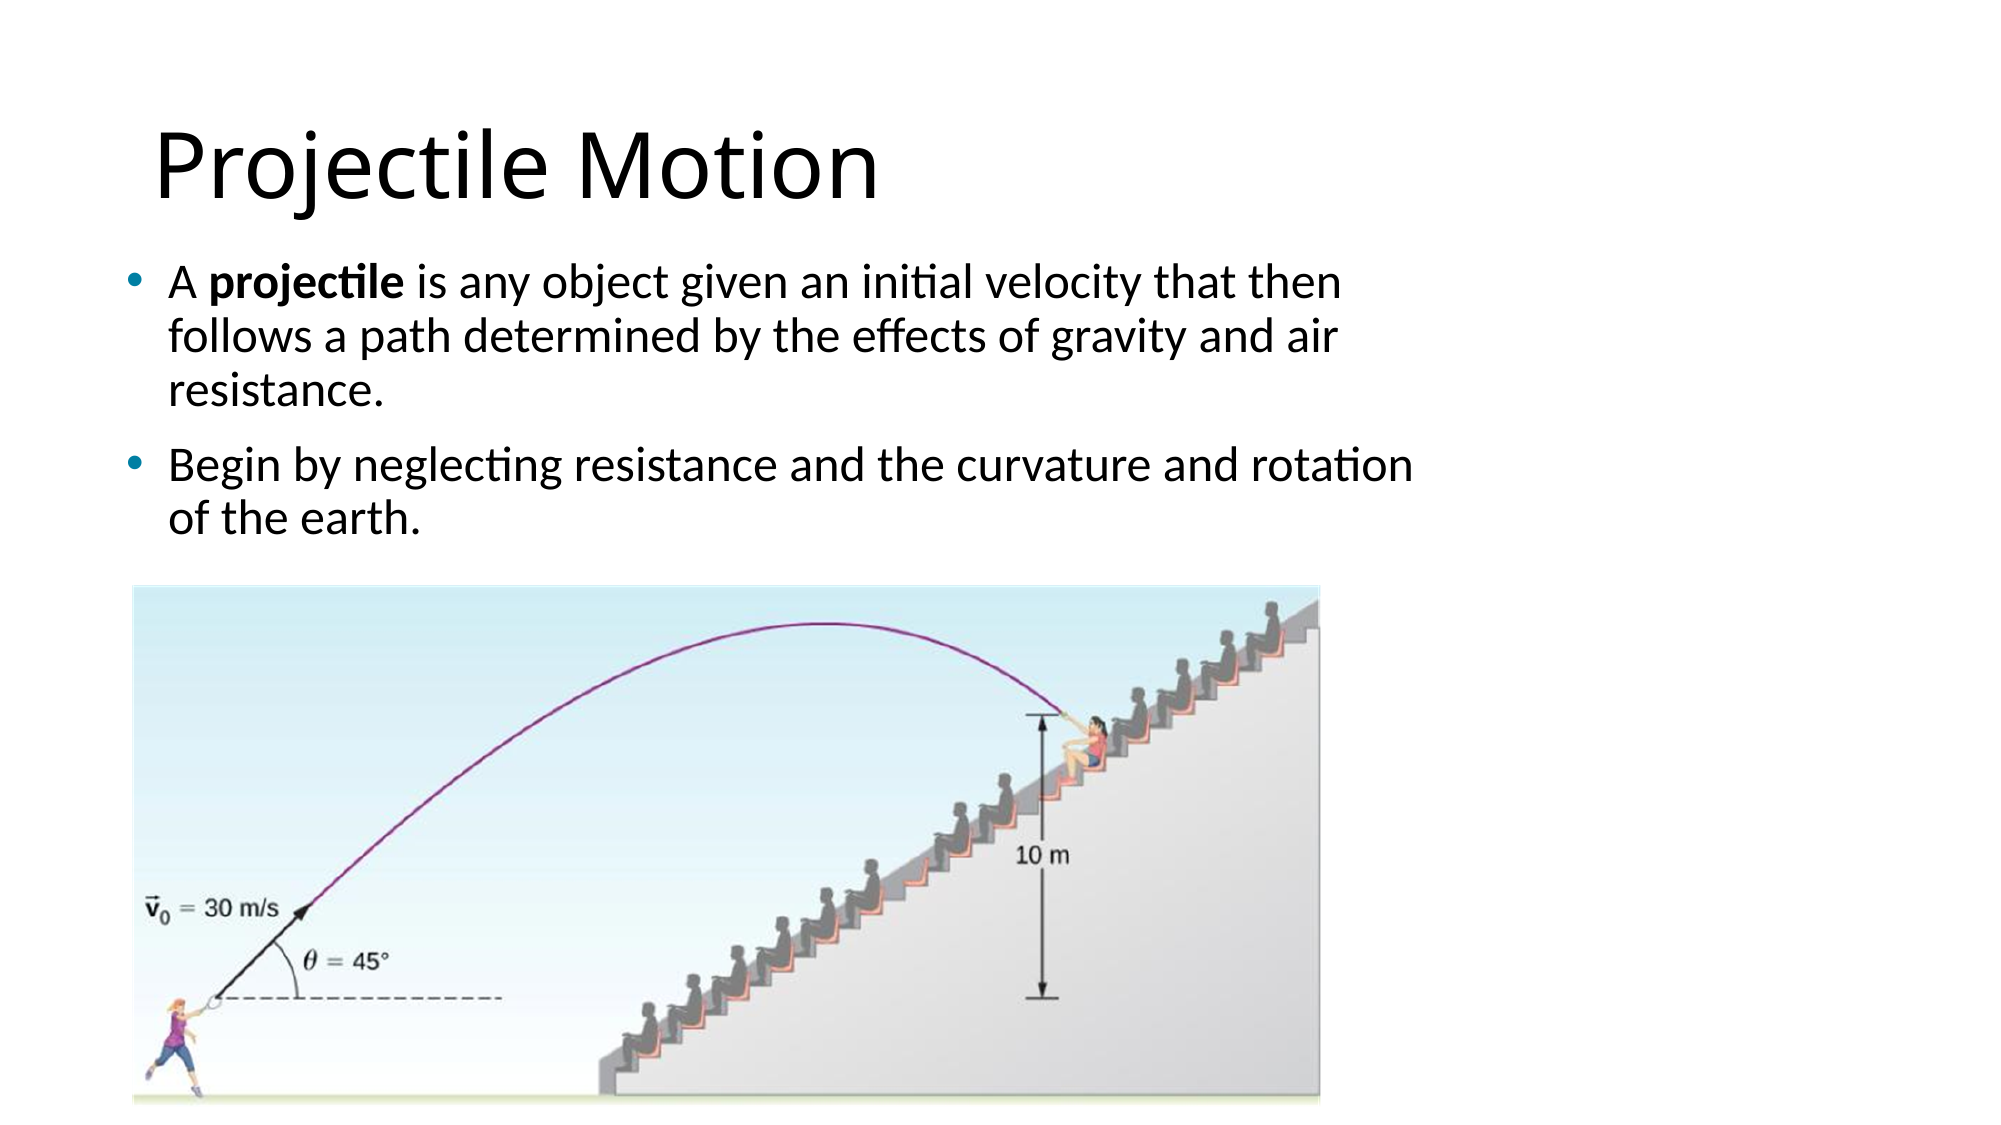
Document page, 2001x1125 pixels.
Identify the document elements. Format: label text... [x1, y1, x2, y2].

title Projectile Motion [137, 59, 1863, 278]
picture [125, 585, 1327, 1107]
list A projectile is any object given an initial velocity that then follows a path determined by the effects of gravity and air resistance. Begin by neglecting resistance and the curvature and rotation of the earth. [111, 247, 1462, 586]
